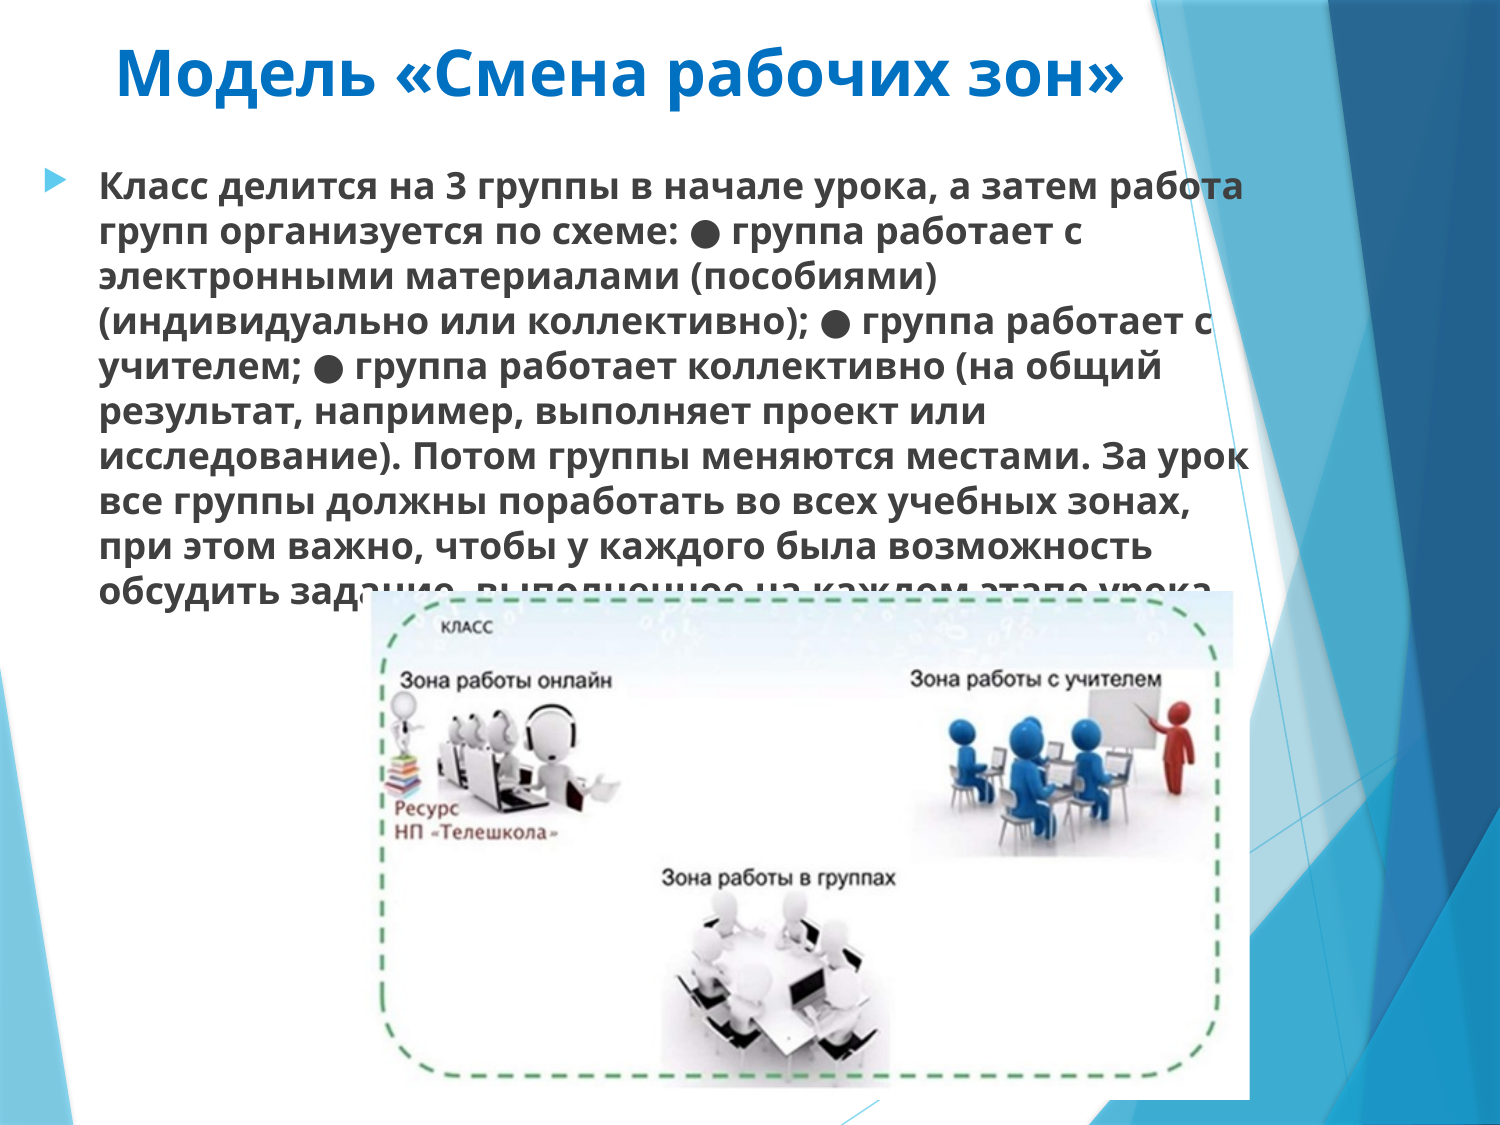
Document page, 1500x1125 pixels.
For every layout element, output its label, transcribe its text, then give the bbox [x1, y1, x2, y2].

picture [362, 590, 1251, 1100]
list Класс делится на 3 группы в начале урока, а затем работа групп организуется по схеме: ● группа работает с электронными материалами (пособиями) (индивидуально или коллективно); ● группа работает с учителем; ● группа работает коллективно (на общий результат, например, выполняет проект или исследование). Потом группы меняются местами. За урок все группы должны поработать во всех учебных зонах, при этом важно, чтобы у каждого была возможность обсудить задание, выполненное на каждом этапе урока. [27, 154, 1273, 992]
title Модель «Смена рабочих зон» [99, 24, 1142, 154]
